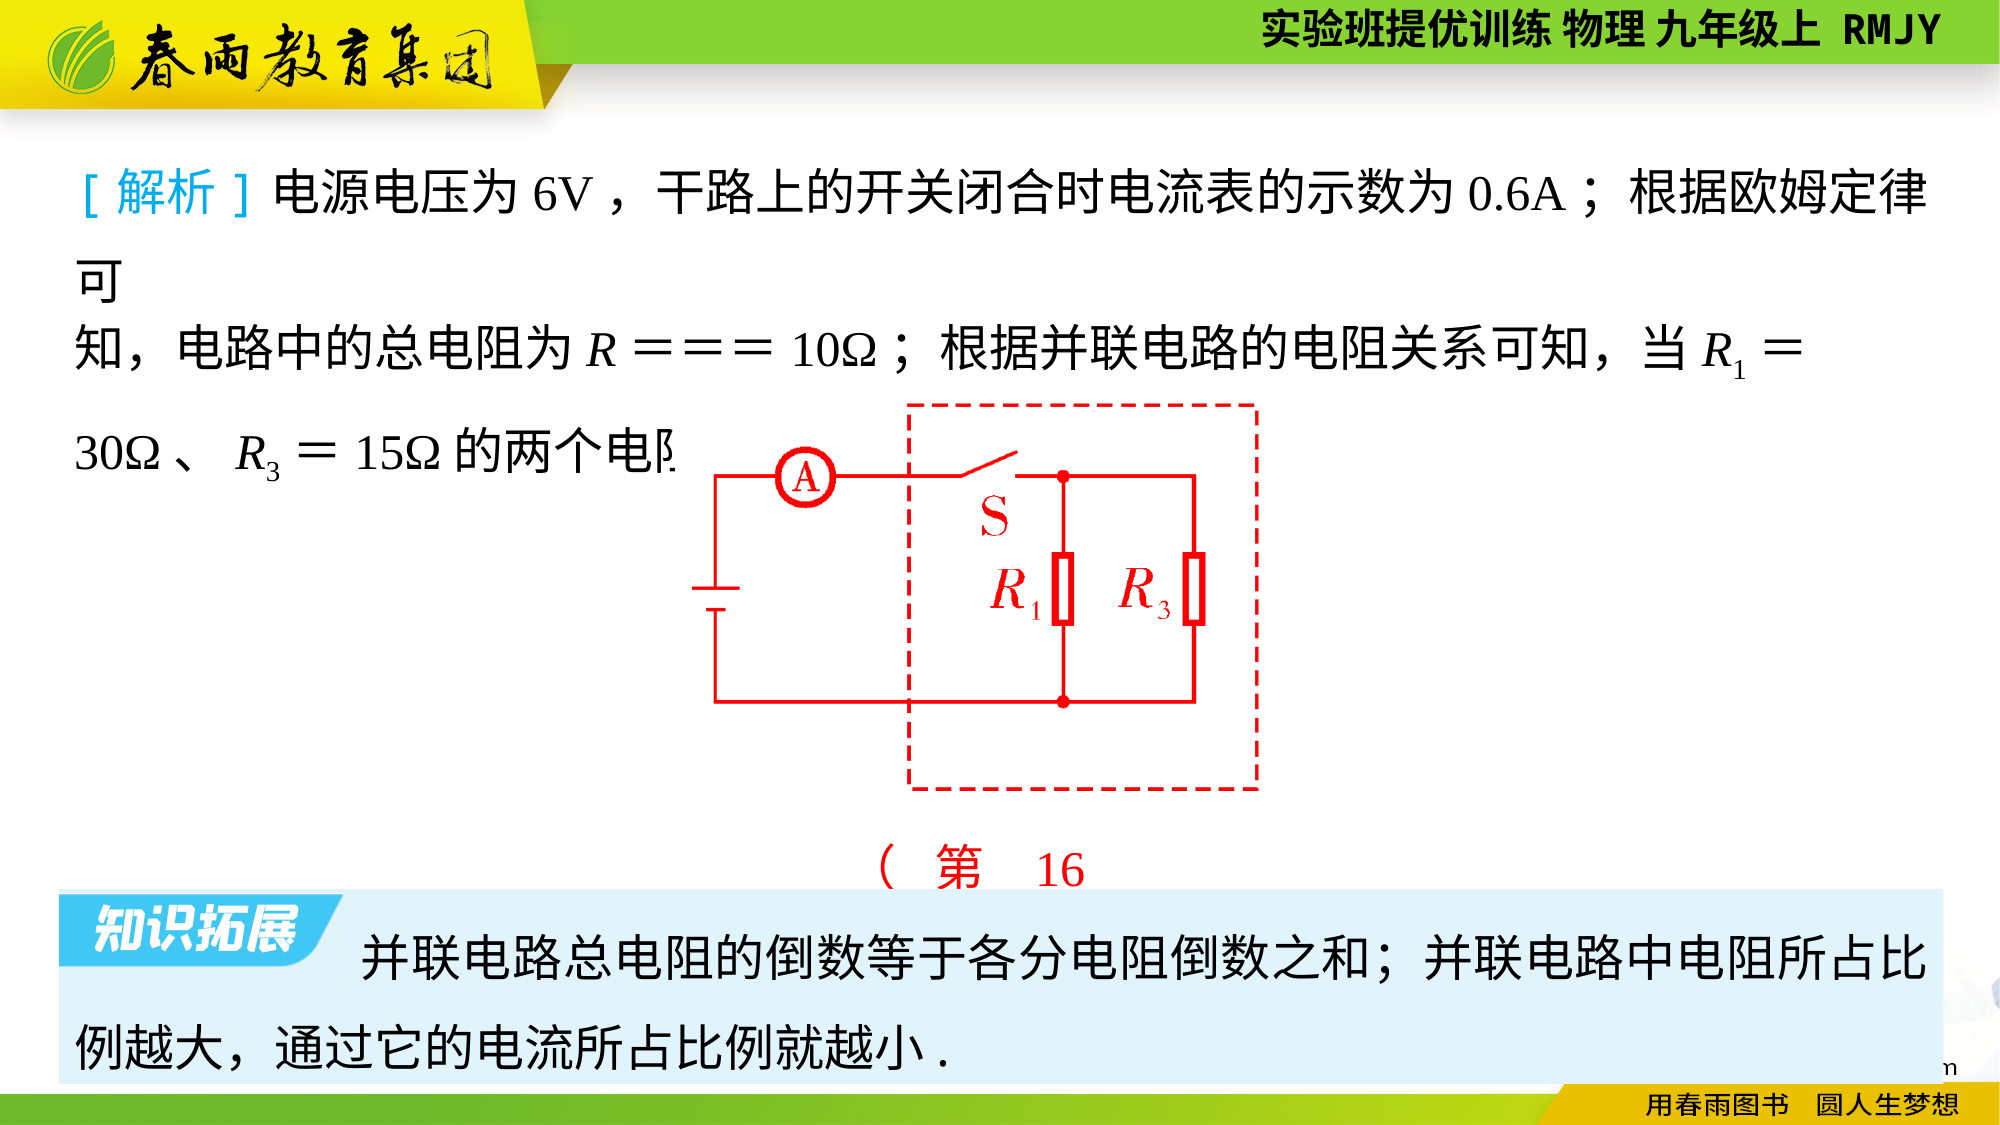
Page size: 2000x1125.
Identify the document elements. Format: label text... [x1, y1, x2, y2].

text_box （第16题） [832, 807, 1112, 888]
text_box 并联电路总电阻的倒数等于各分电阻倒数之和；并联电路中电阻所占比例越大，通过它的电流所占比例就越小. [59, 888, 1944, 1084]
picture [0, 0, 2000, 1125]
